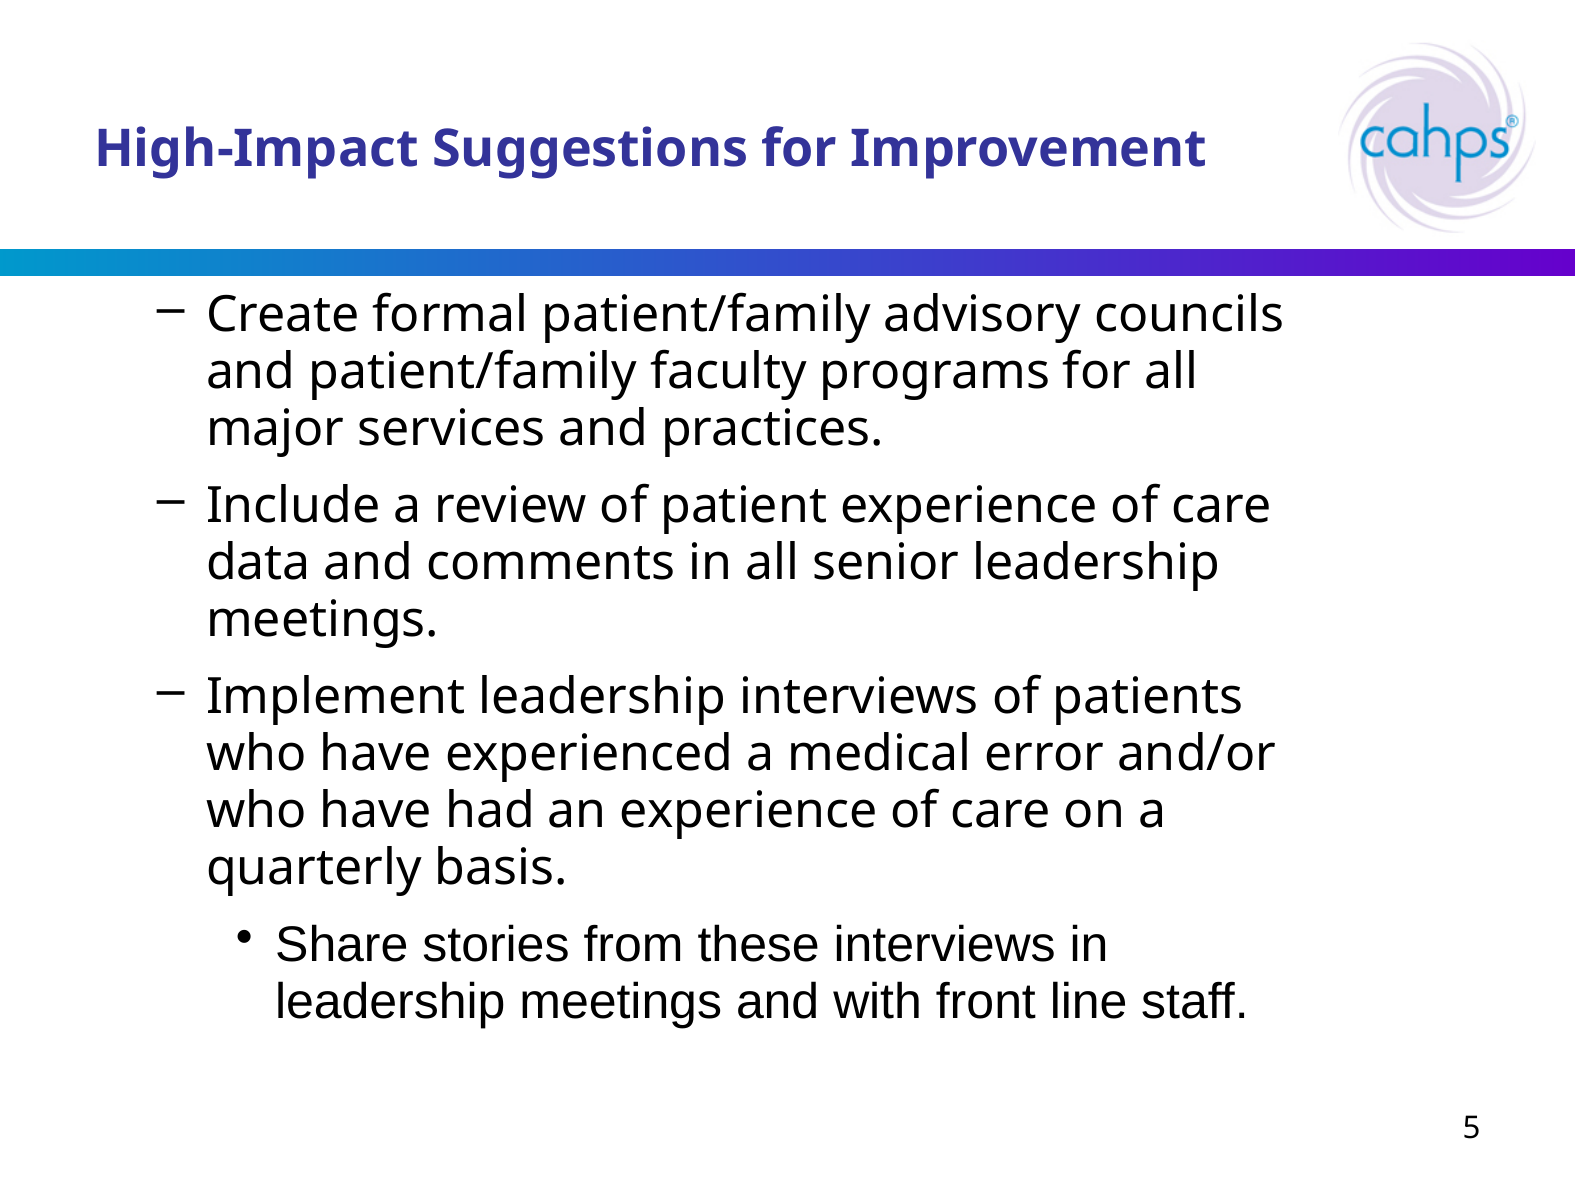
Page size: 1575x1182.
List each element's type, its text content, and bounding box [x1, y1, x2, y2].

picture [1338, 39, 1536, 237]
title High-Impact Suggestions for Improvement [78, 47, 1339, 245]
list Create formal patient/family advisory councils and patient/family faculty programs for all major services and practices. Include a review of patient experience of care data and comments in all senior leadership meetings. Implement leadership interviews of patients who have experienced a medical error and/or who have had an experience of care on a quarterly basis. Share stories from these interviews in leadership meetings and with front line staff. [62, 278, 1346, 1118]
slide_number 5 [1128, 1099, 1497, 1182]
